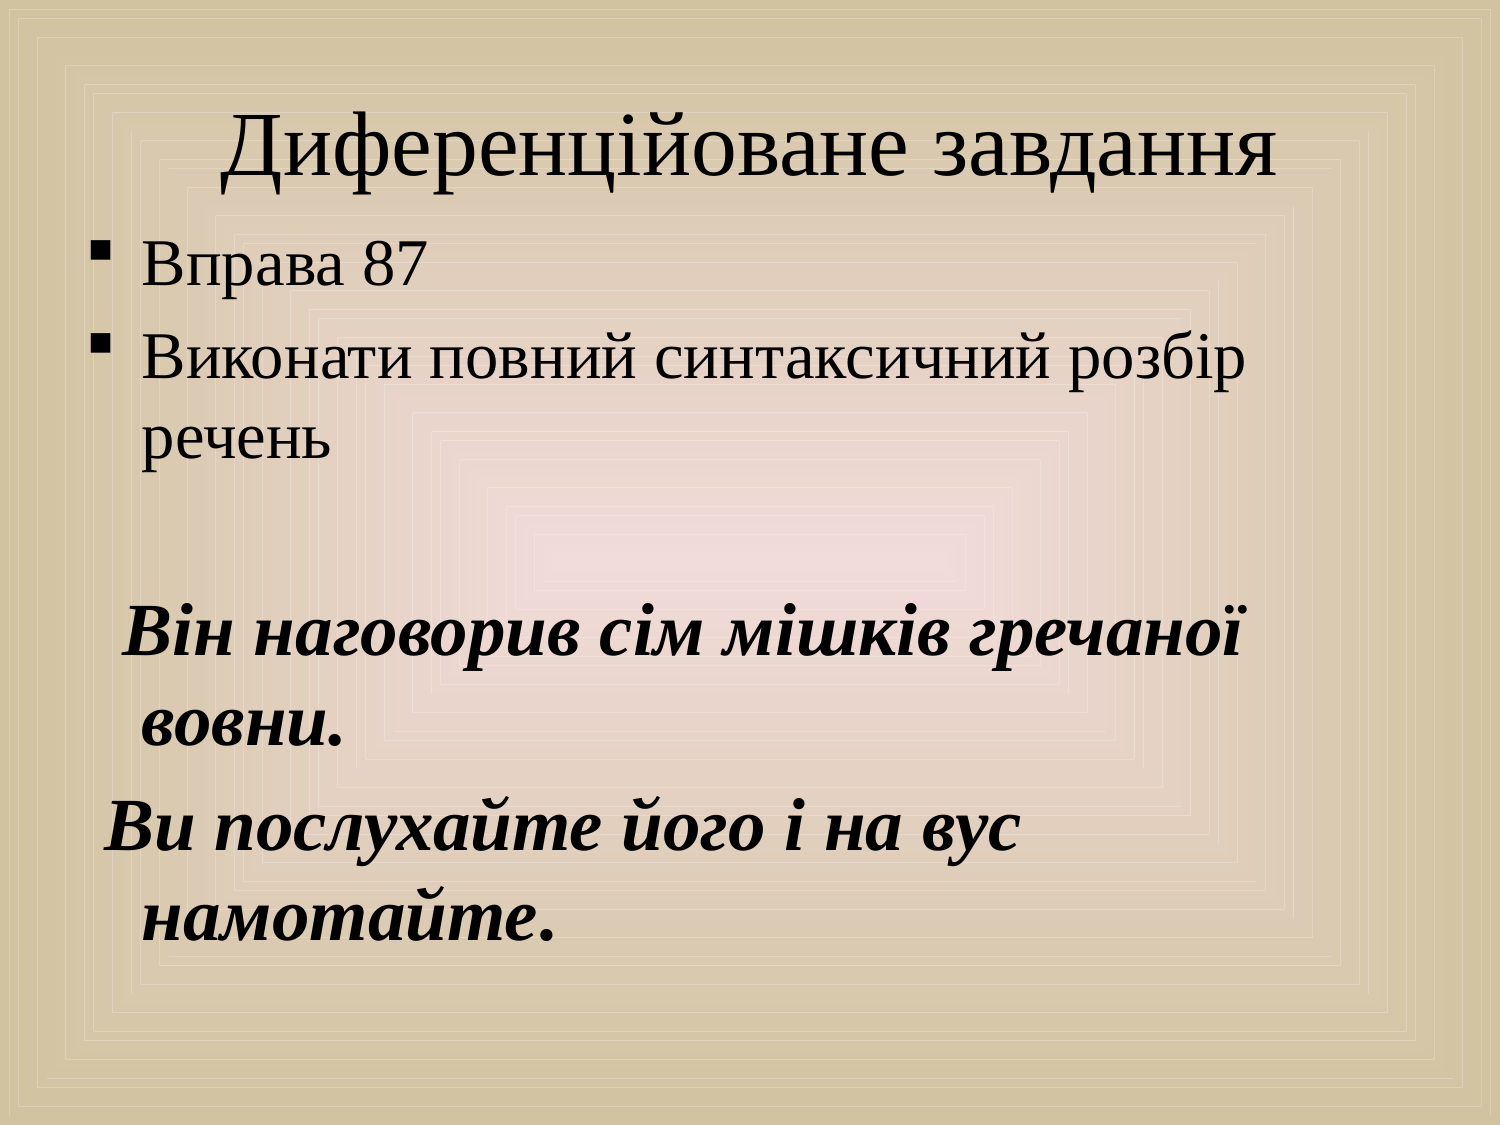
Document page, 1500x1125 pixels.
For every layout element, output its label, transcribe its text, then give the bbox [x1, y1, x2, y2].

title Диференційоване завдання [75, 45, 1425, 233]
list Вправа 87 Виконати повний синтаксичний розбір речень Він наговорив сім мішків гречаної вовни. Ви послухайте його і на вус намотайте. [70, 210, 1421, 1067]
